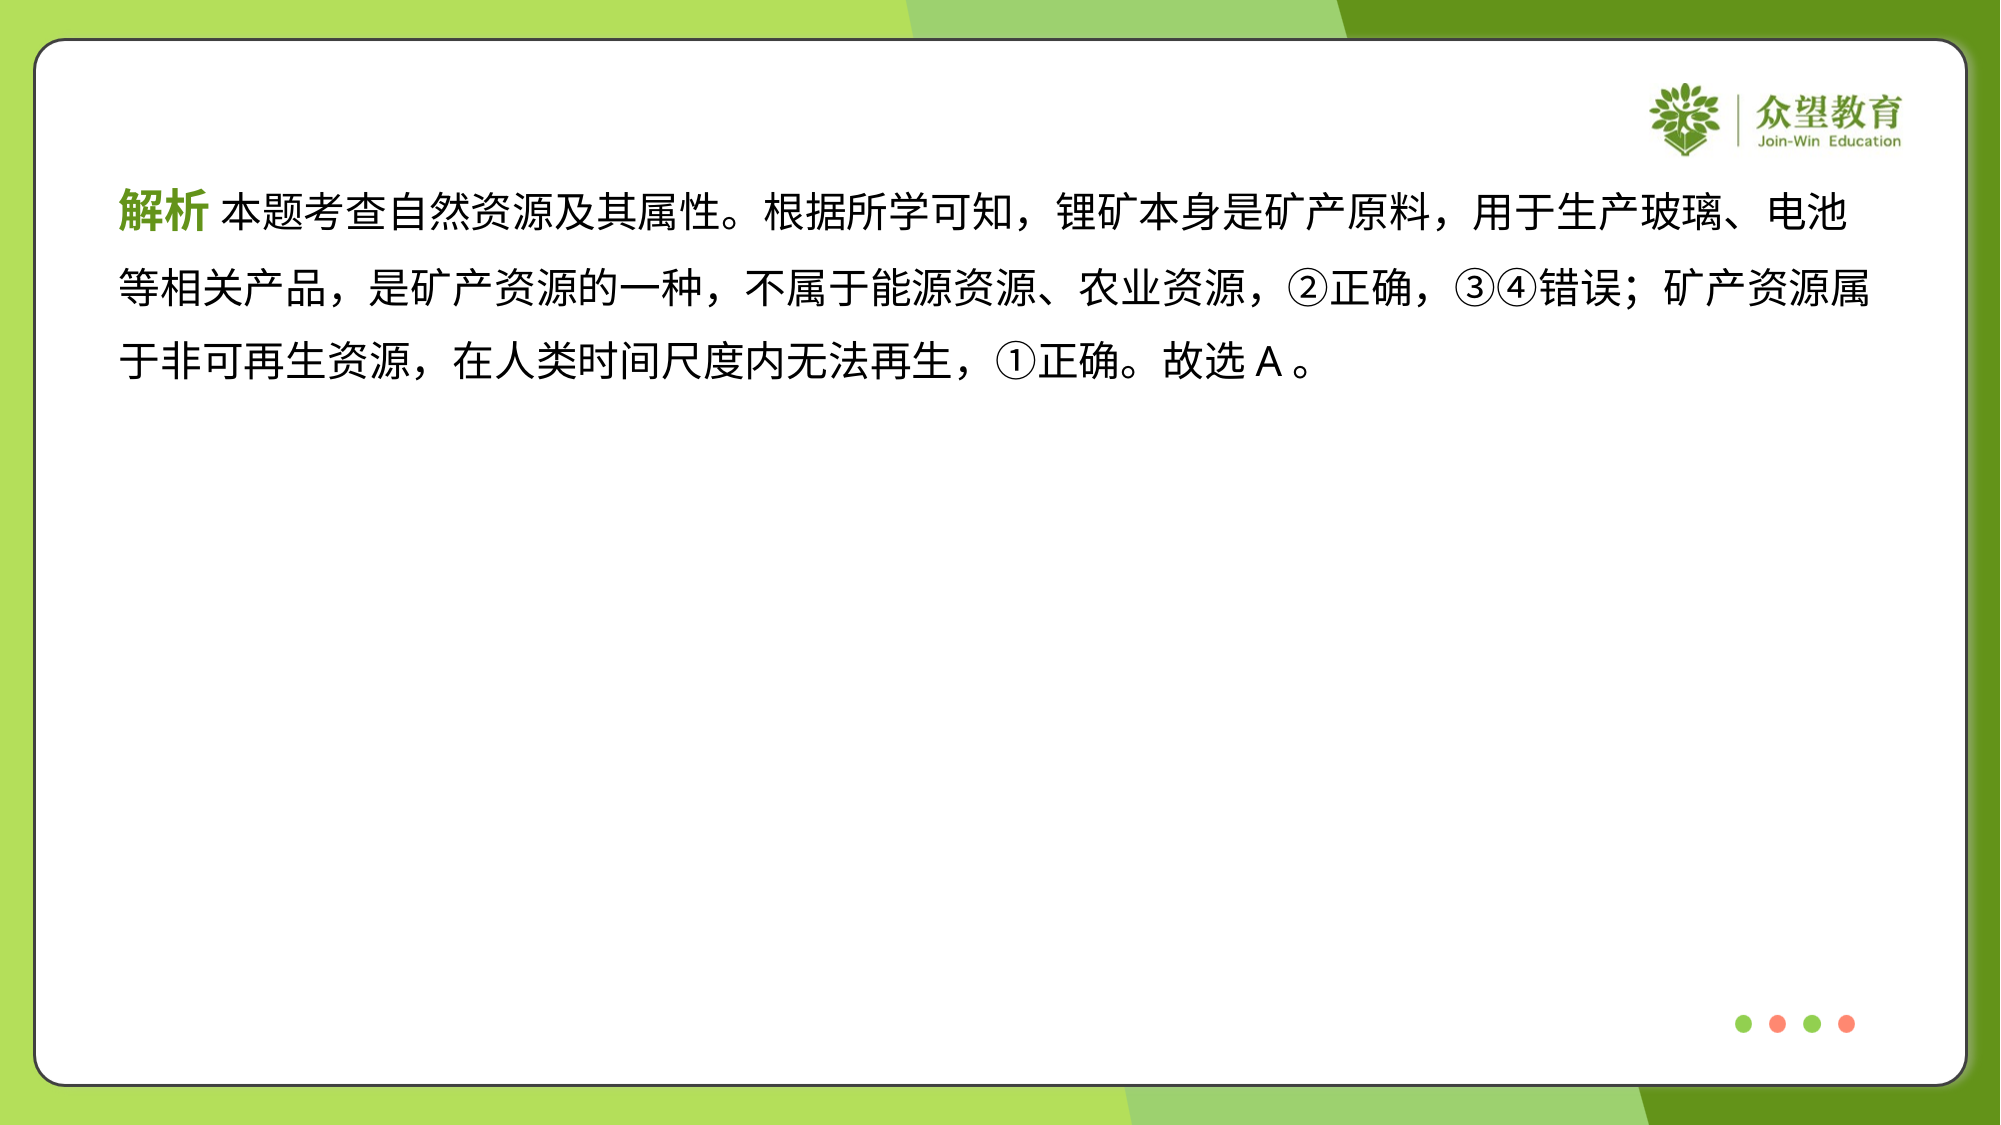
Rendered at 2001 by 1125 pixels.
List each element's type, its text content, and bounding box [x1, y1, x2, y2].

picture [0, 0, 2000, 1125]
text_box 解析 本题考查自然资源及其属性。根据所学可知，锂矿本身是矿产原料，用于生产玻璃、电池 等相关产品，是矿产资源的一种，不属于能源资源、农业资源，②正确，③④错误；矿产资源属 于非可再生资源，在人类时间尺度内无法再生，①正确。故选A。 [118, 159, 1883, 377]
